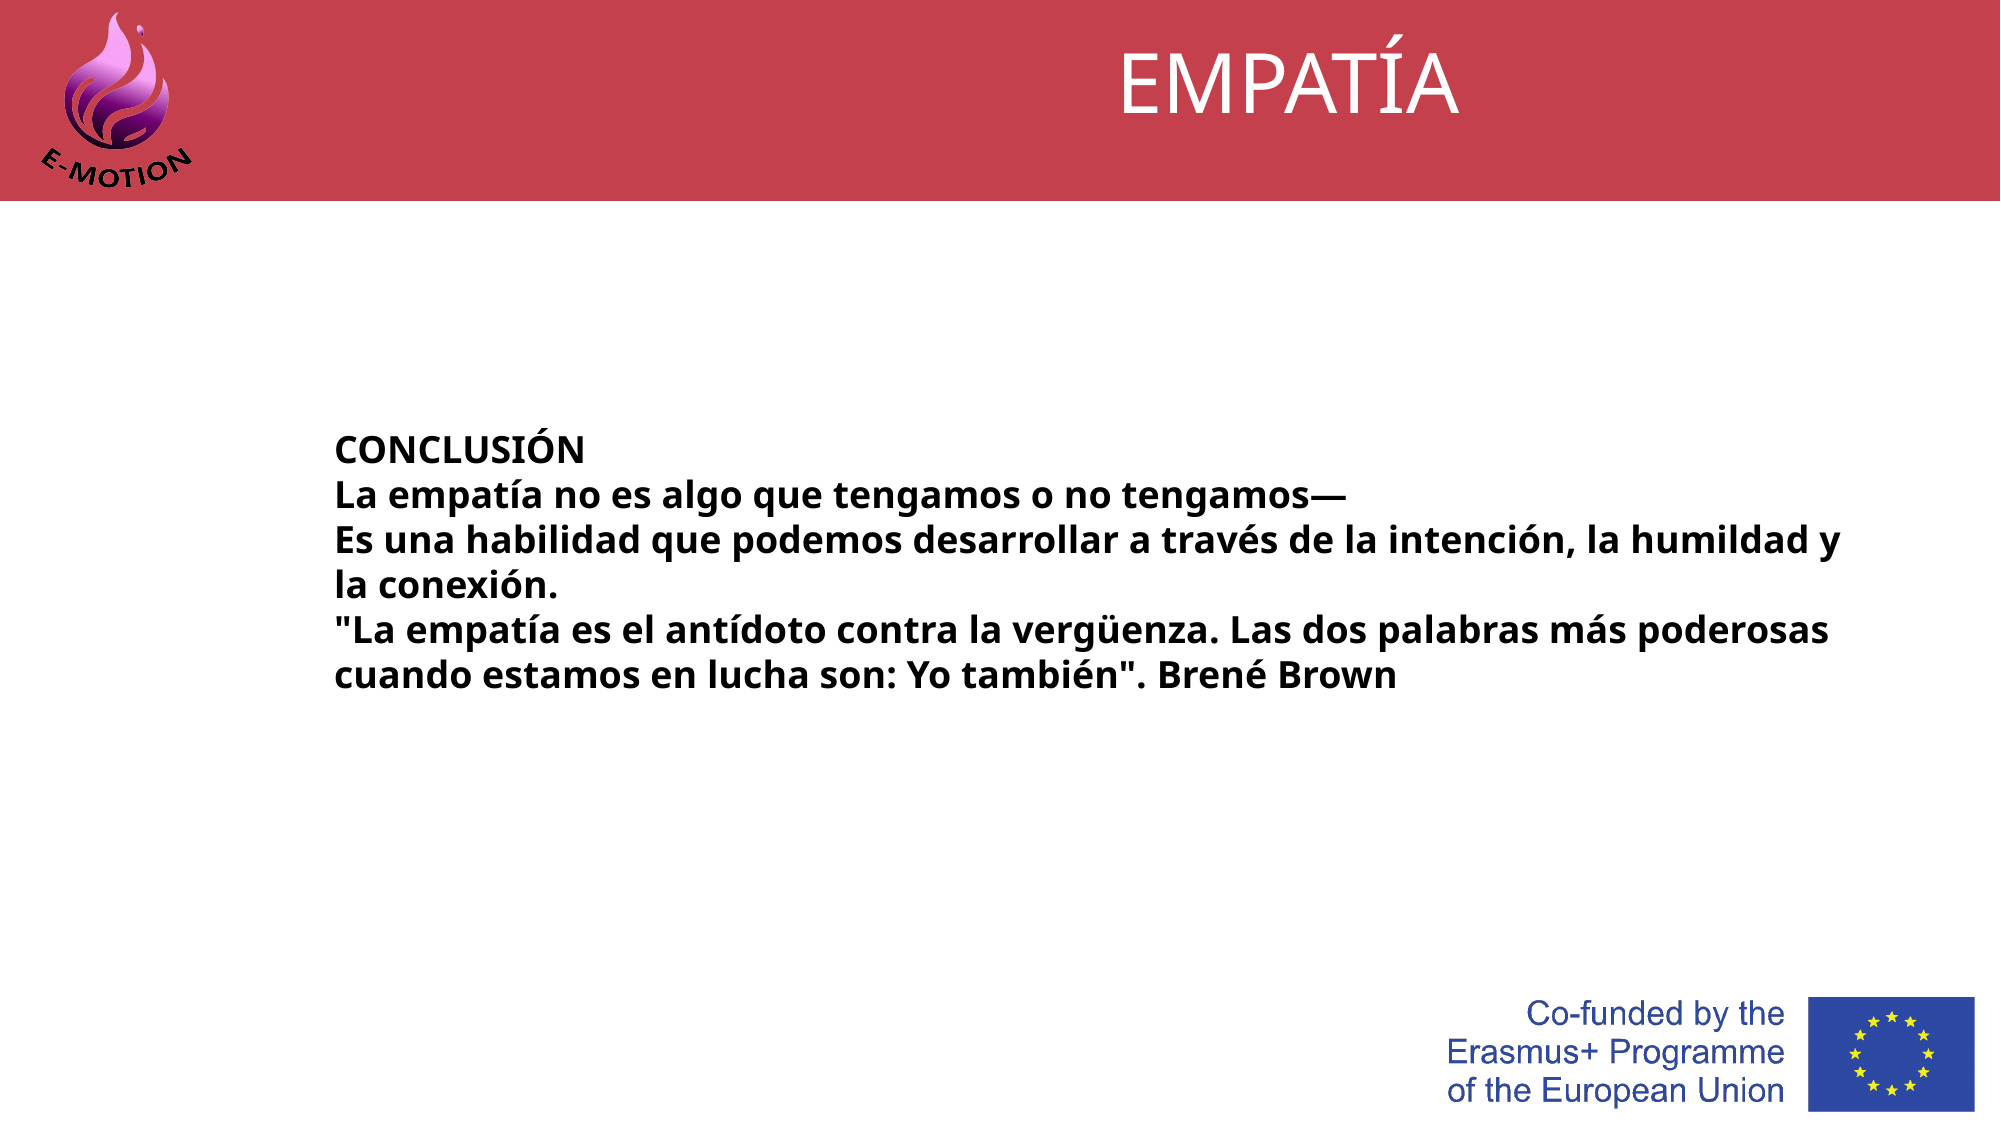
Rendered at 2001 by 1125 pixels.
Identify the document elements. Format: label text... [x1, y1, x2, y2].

picture [1396, 995, 1975, 1116]
text_box EMPATÍA [422, 193, 1681, 418]
text_box EMPATÍA [1101, 22, 1778, 138]
text_box CONCLUSIÓN La empatía no es algo que tengamos o no tengamos— Es una habilidad que podemos desarrollar a través de la intención, la humildad y la conexión. "La empatía es el antídoto contra la vergüenza. Las dos palabras más poderosas cuando estamos en lucha son: Yo también". Brené Brown [319, 418, 1883, 704]
picture [0, 0, 253, 247]
